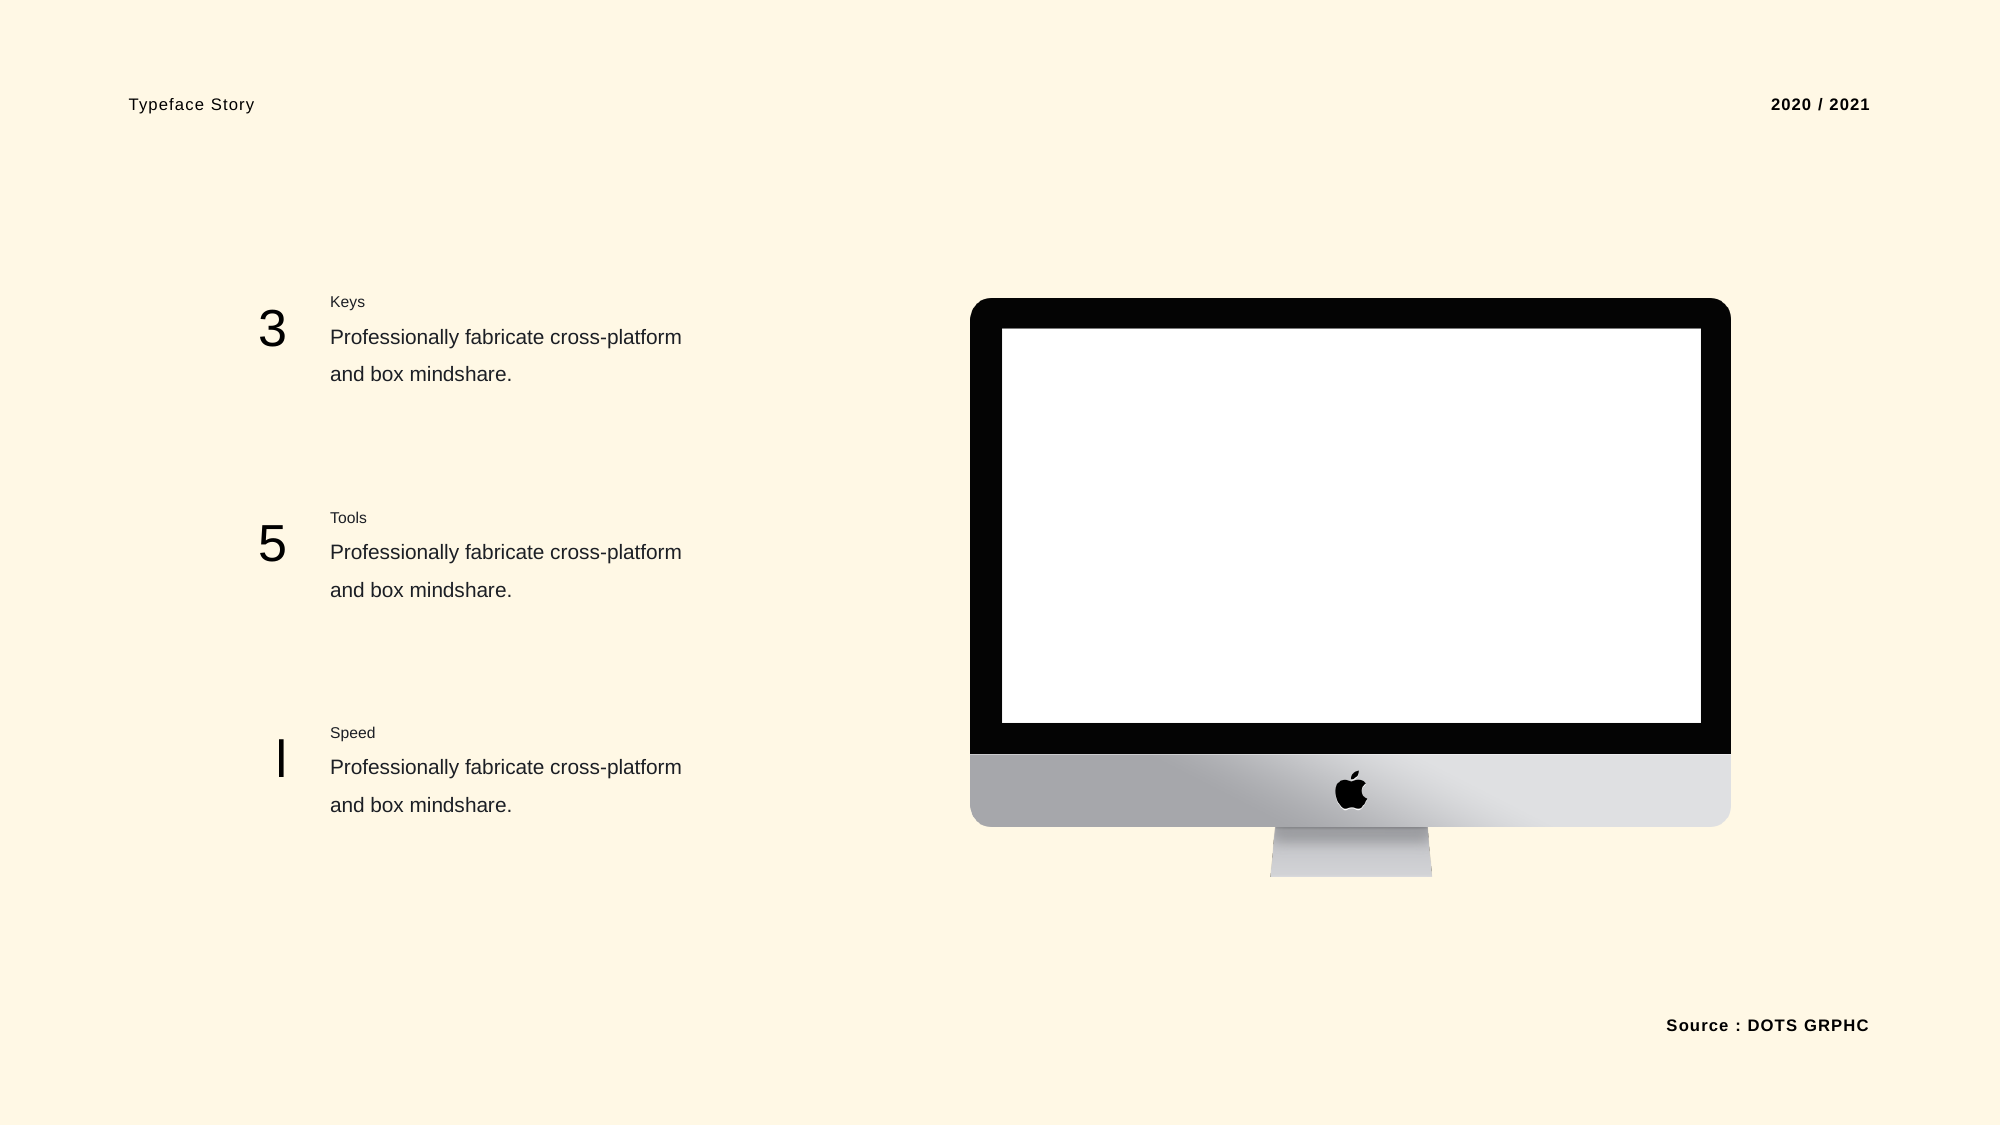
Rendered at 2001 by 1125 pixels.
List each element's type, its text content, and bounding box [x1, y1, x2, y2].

text_box Tools Professionally fabricate cross-platform and box mindshare. [330, 498, 683, 602]
text_box Typeface Story [72, 86, 311, 122]
text_box Keys Professionally fabricate cross-platform and box mindshare. [330, 282, 683, 386]
text_box Source : DOTS GRPHC [1538, 1007, 1884, 1042]
text_box Speed Professionally fabricate cross-platform and box mindshare. [330, 713, 683, 817]
text_box 5 [257, 478, 287, 573]
text_box 3 [257, 263, 287, 357]
picture [790, 248, 1908, 877]
text_box l [275, 694, 287, 788]
text_box 2020 / 2021 [1688, 86, 1885, 122]
